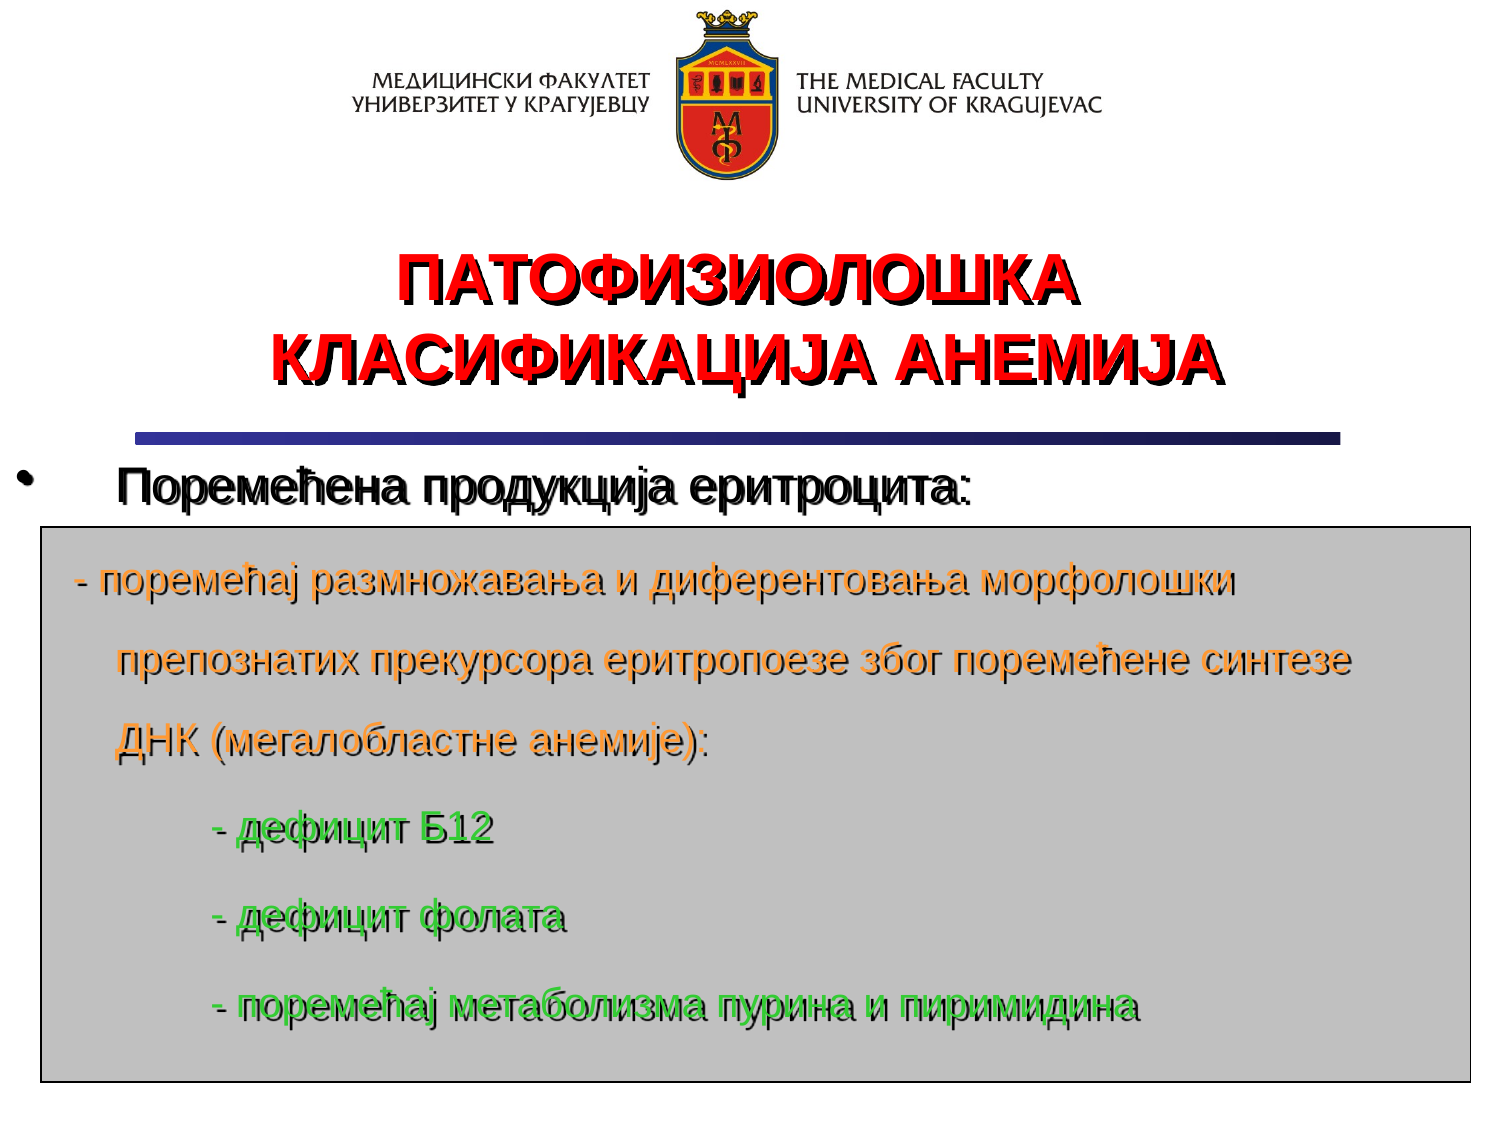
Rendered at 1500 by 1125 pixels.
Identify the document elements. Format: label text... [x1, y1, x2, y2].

title ПАТОФИЗИОЛОШКА КЛАСИФИКАЦИЈА АНЕМИЈА [29, 219, 1465, 408]
text_box [135, 432, 1341, 445]
picture [328, 0, 1125, 191]
text_box [1447, 527, 1471, 1083]
list Поремећена продукција еритроцита: - поремећај размножавања и диферентовања морфолошки препознатих прекурсора еритропоезе због поремећене синтезе ДНК (мегалобластне анемије): - дефицит Б12 - дефицит фолата - поремећај метаболизма пурина и пиримидина [0, 408, 1442, 1125]
